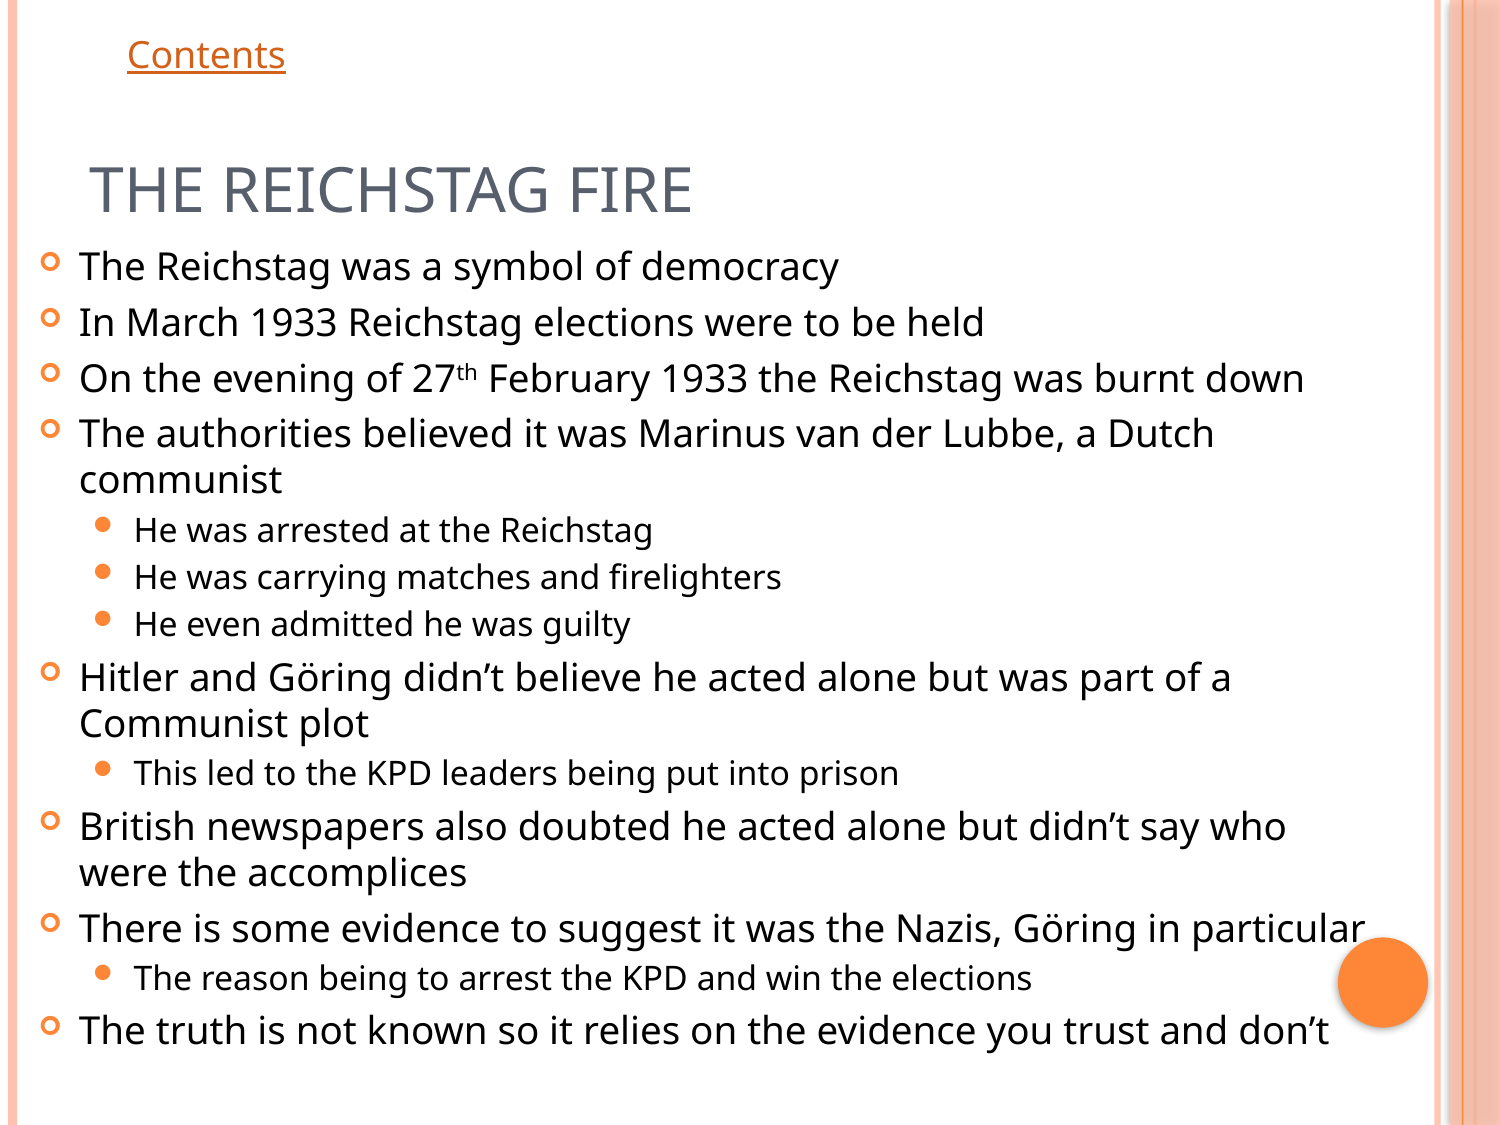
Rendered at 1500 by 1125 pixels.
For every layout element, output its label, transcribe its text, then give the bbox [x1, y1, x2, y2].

title The Reichstag Fire [75, 45, 1300, 233]
list The Reichstag was a symbol of democracy In March 1933 Reichstag elections were to be held On the evening of 27th February 1933 the Reichstag was burnt down The authorities believed it was Marinus van der Lubbe, a Dutch communist He was arrested at the Reichstag He was carrying matches and firelighters He even admitted he was guilty Hitler and Göring didn’t believe he acted alone but was part of a Communist plot This led to the KPD leaders being put into prison British newspapers also doubted he acted alone but didn’t say who were the accomplices There is some evidence to suggest it was the Nazis, Göring in particular The reason being to arrest the KPD and win the elections The truth is not known so it relies on the evidence you trust and don’t [23, 234, 1395, 1125]
